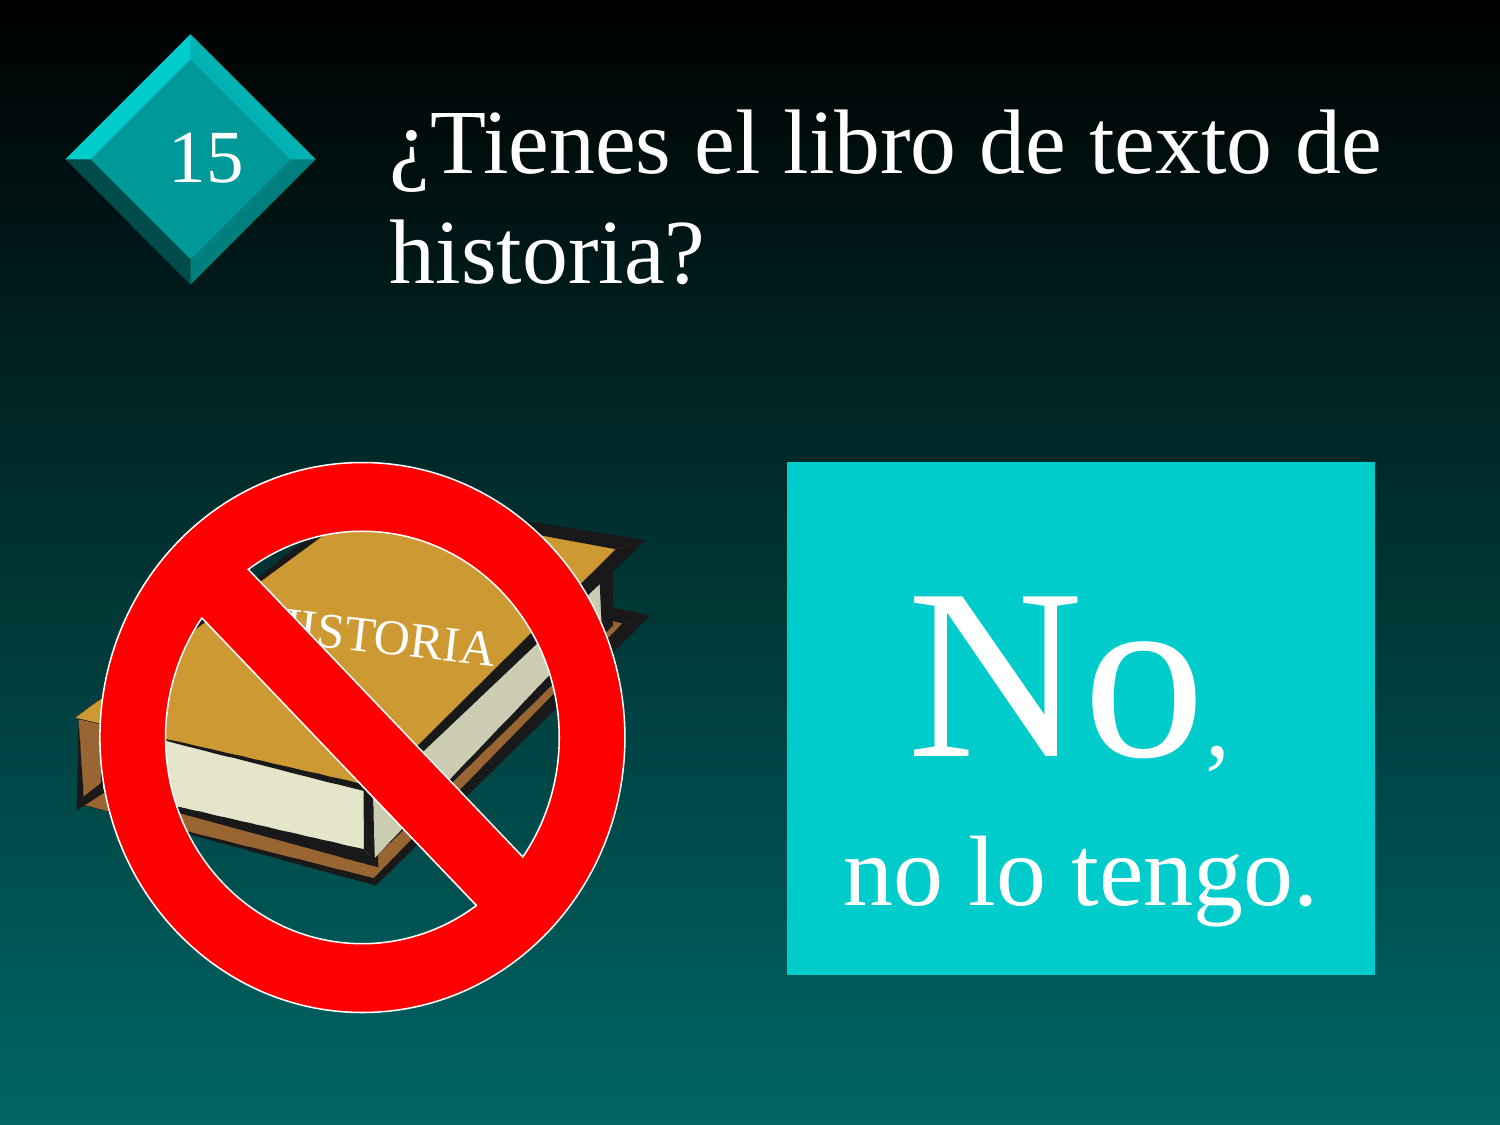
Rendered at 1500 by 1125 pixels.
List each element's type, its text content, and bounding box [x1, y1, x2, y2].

text_box 15 [137, 99, 275, 205]
picture [74, 494, 651, 886]
text_box [146, 894, 579, 1013]
text_box No, no lo tengo. [787, 462, 1375, 975]
text_box [242, 462, 483, 493]
text_box ¿Tienes el libro de texto de historia? [374, 74, 1438, 310]
